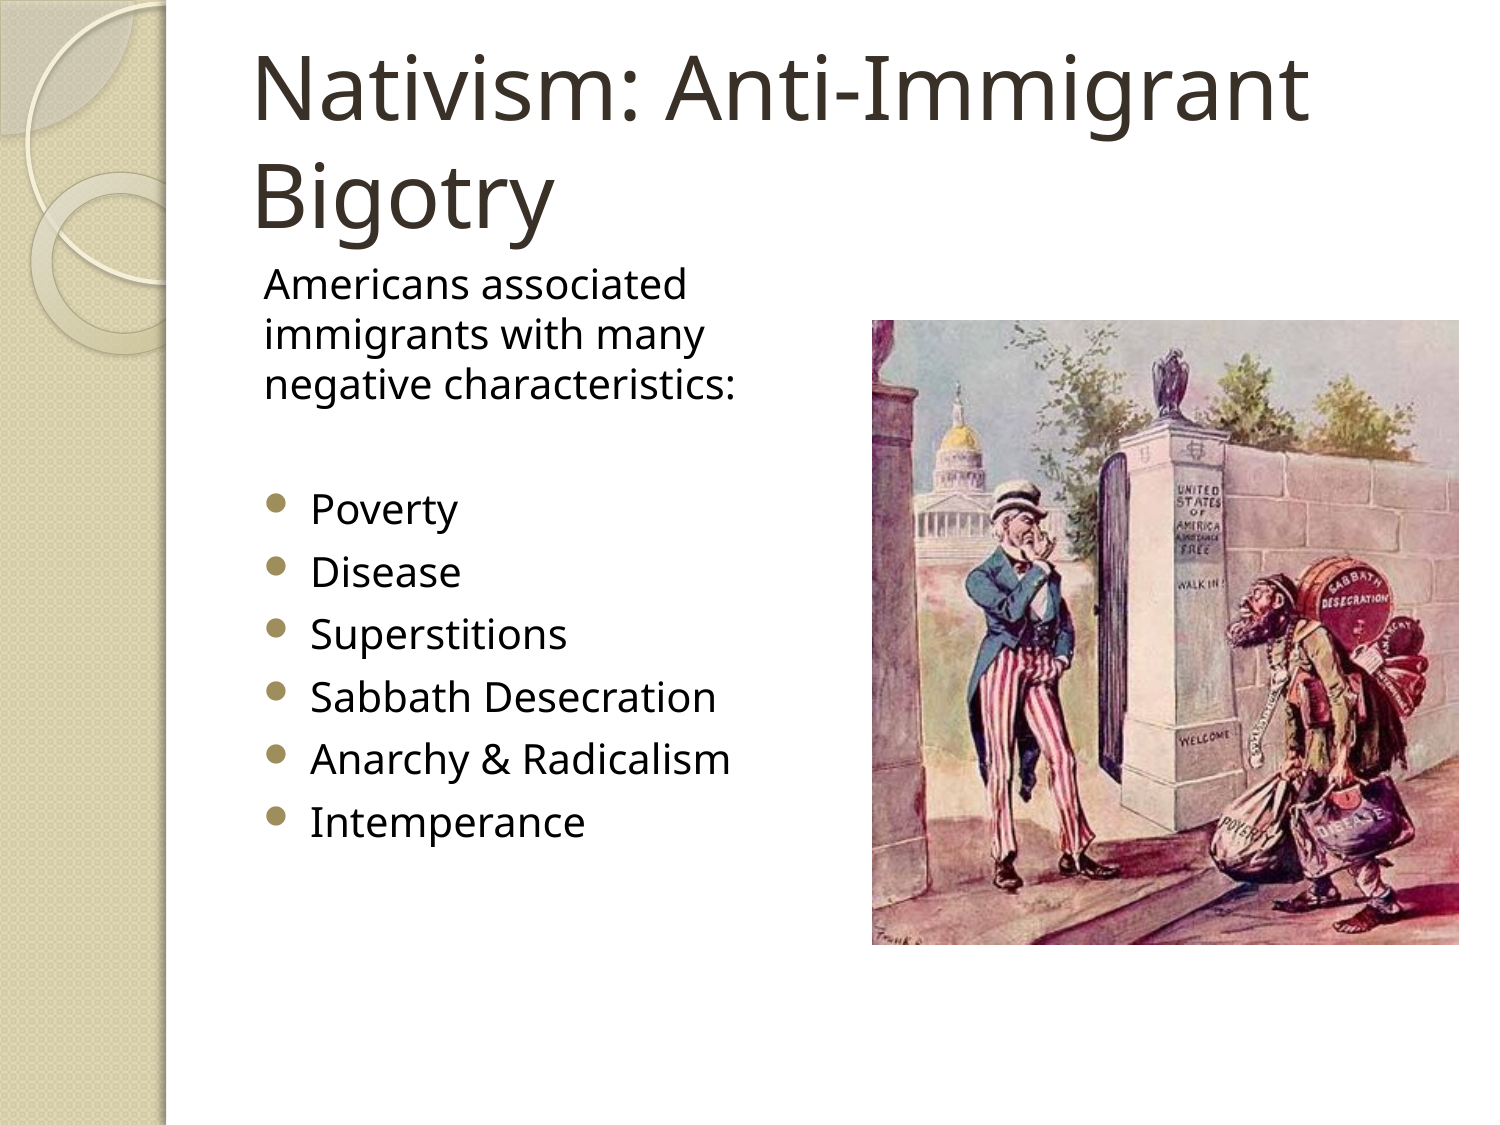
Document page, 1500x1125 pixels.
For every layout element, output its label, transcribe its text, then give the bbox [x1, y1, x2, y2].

list Americans associated immigrants with many negative characteristics: Poverty Disease Superstitions Sabbath Desecration Anarchy & Radicalism Intemperance [235, 249, 836, 1015]
title Nativism: Anti-Immigrant Bigotry [235, 45, 1466, 233]
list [872, 319, 1459, 946]
